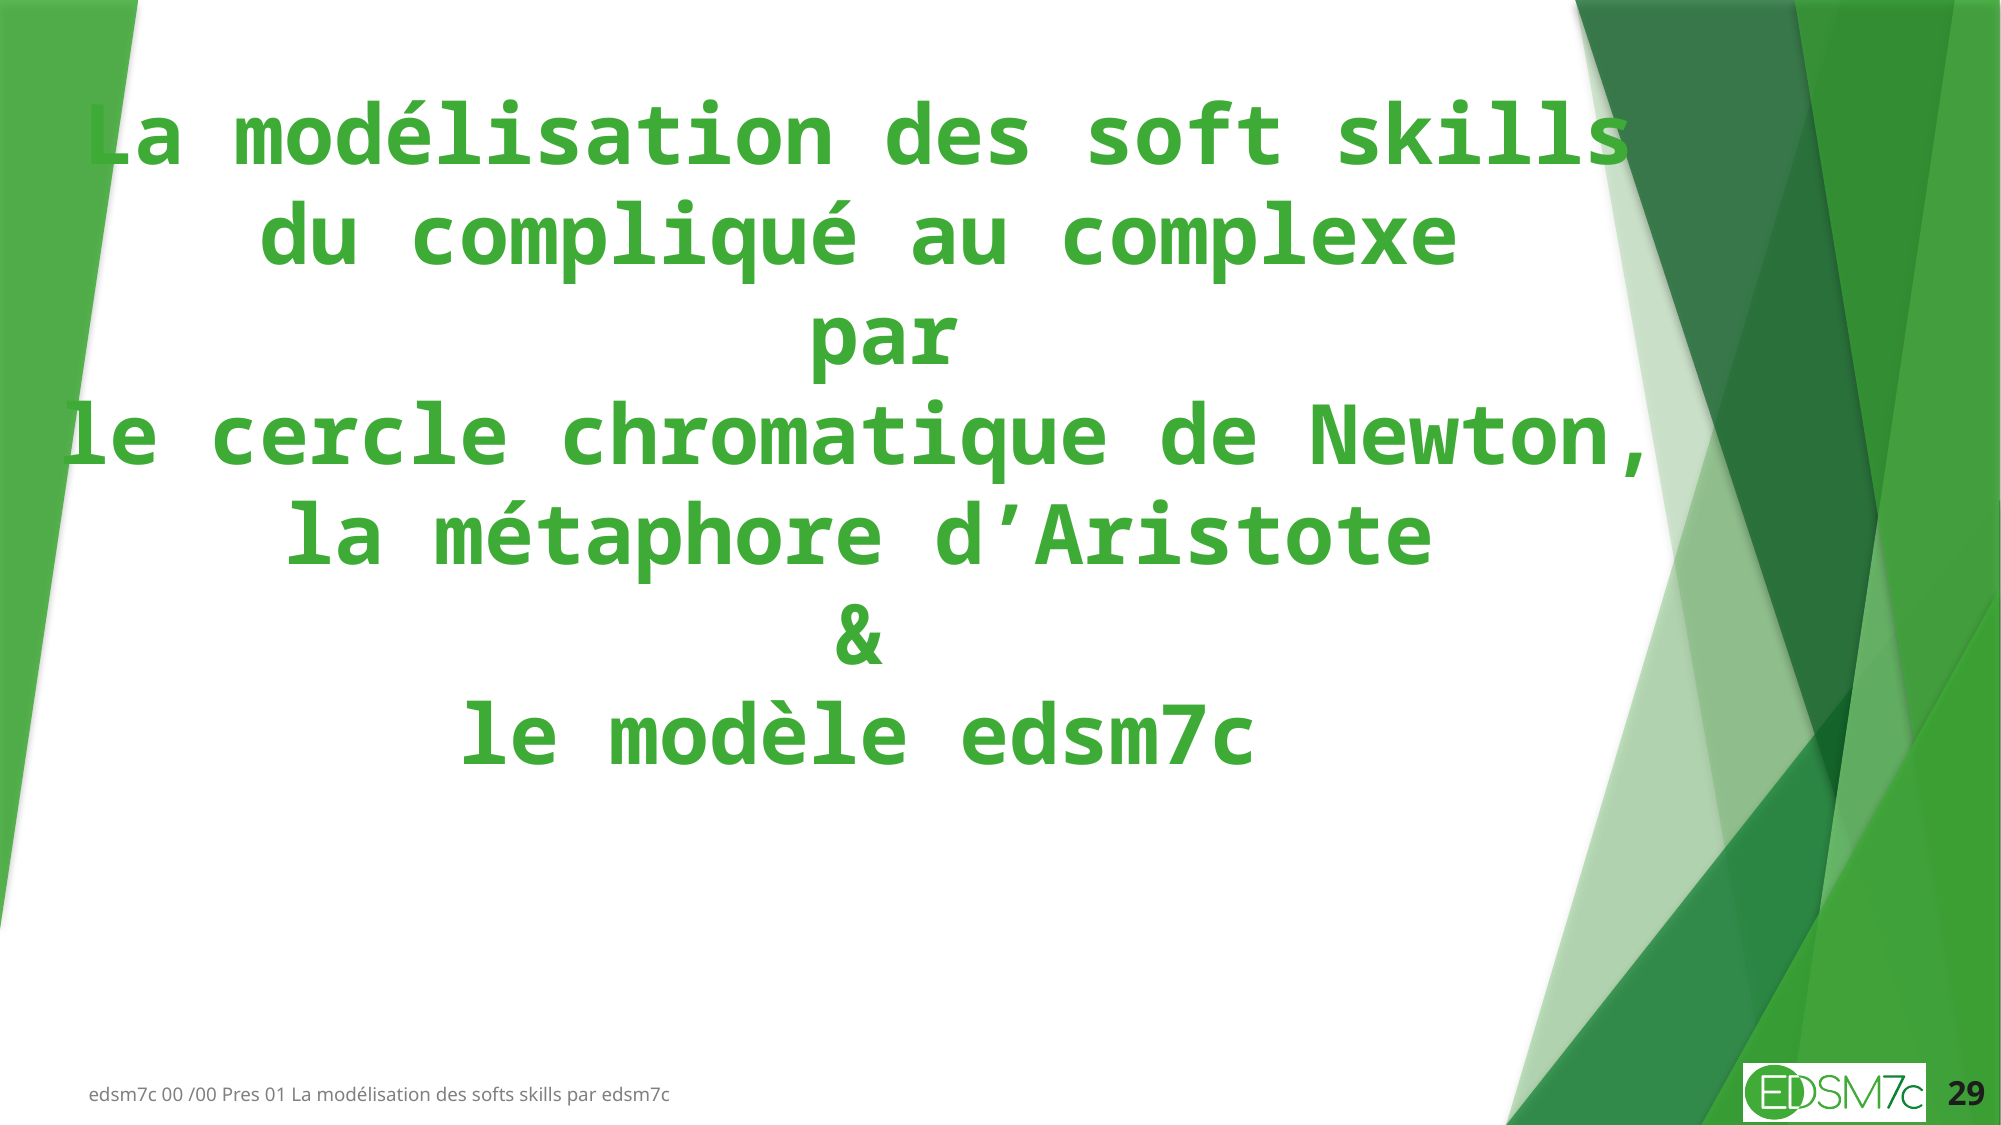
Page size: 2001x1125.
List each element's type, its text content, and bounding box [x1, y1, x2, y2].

slide_number 29 [1928, 1065, 2000, 1125]
title La modélisation des soft skills du compliqué au complexe par le cercle chromatique de Newton, la métaphore d’Aristote & le modèle edsm7c [0, 10, 1770, 1029]
picture [1742, 1061, 1927, 1123]
footer edsm7c 00 /00 Pres 01 La modélisation des softs skills par edsm7c [73, 1065, 1107, 1125]
